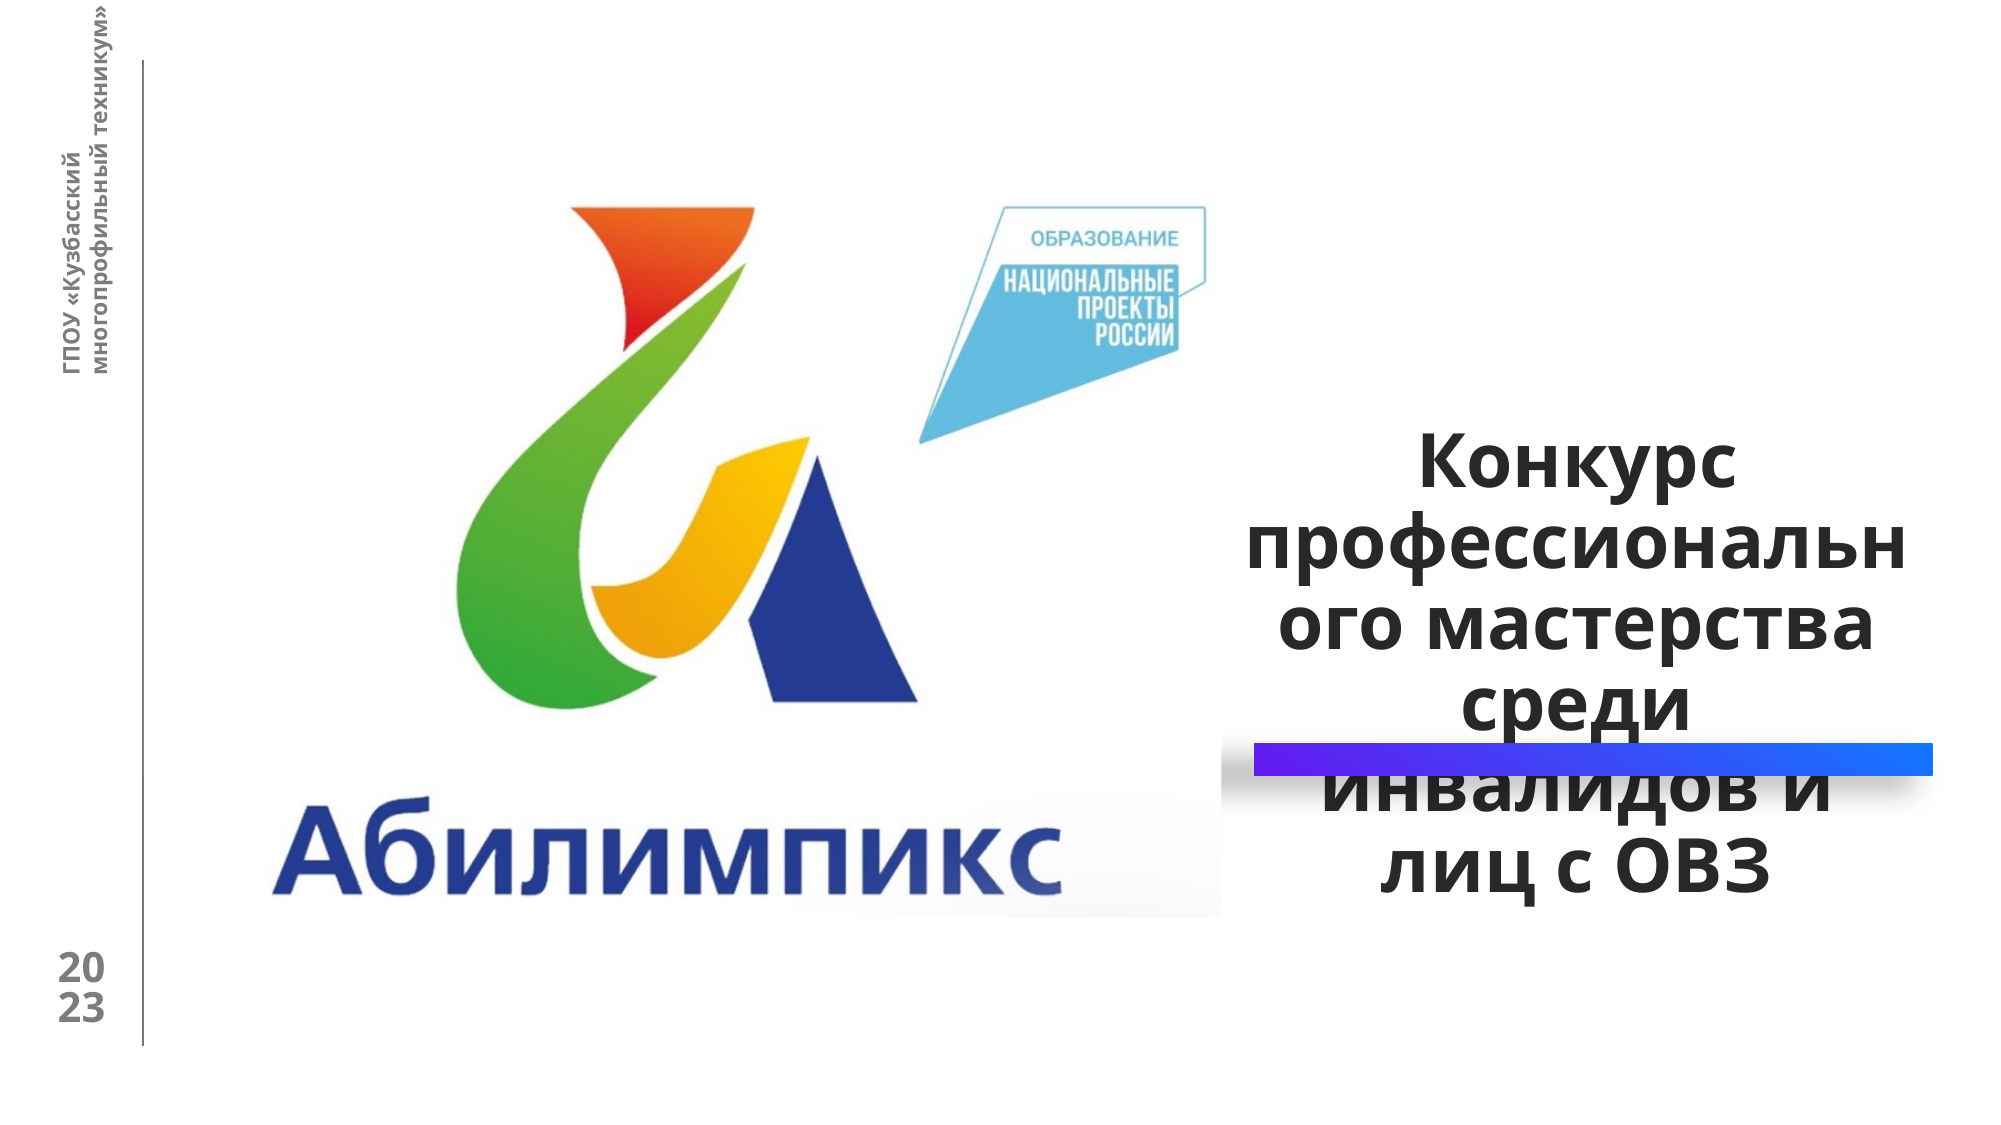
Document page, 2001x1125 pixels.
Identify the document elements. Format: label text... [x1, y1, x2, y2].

text_box [1253, 743, 1934, 777]
text_box Конкурс профессионального мастерства среди инвалидов и лиц с ОВЗ [1222, 415, 1933, 743]
text_box Конкурс профессионального мастерства среди инвалидов и лиц с ОВЗ [1222, 781, 1933, 916]
picture [157, 171, 1222, 917]
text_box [42, 41, 144, 1047]
